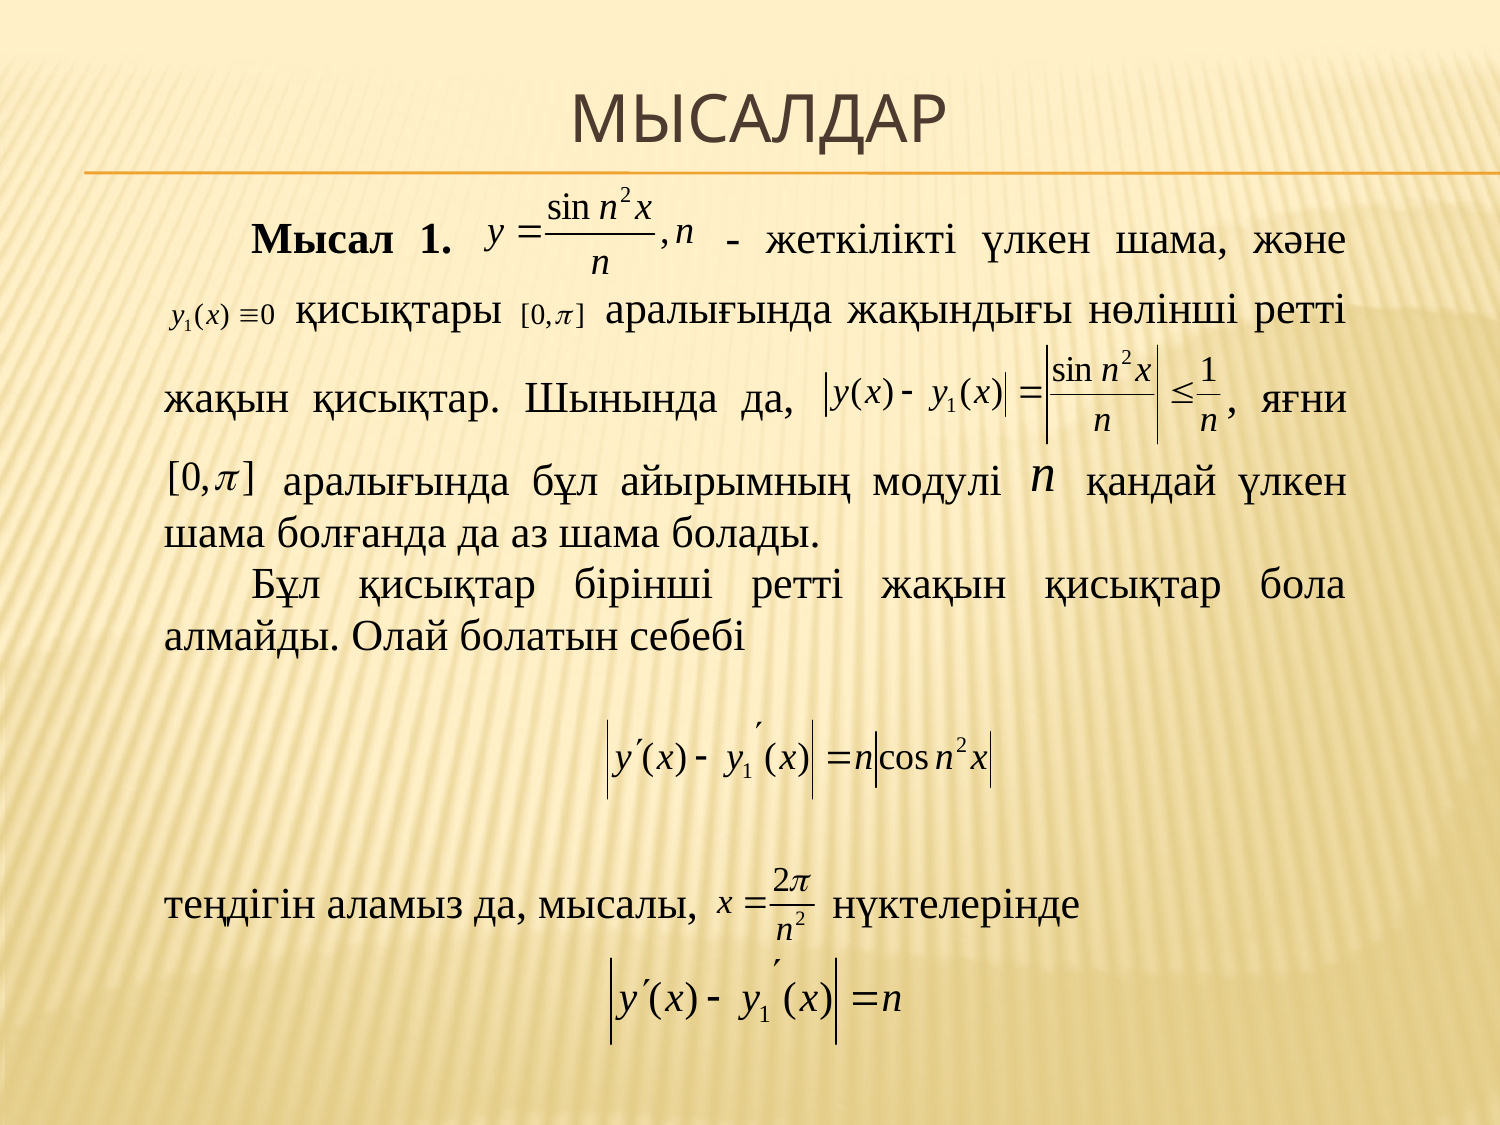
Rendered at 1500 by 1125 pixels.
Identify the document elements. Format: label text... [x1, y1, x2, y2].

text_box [163, 175, 1349, 1093]
title Мысалдар [46, 46, 1472, 185]
